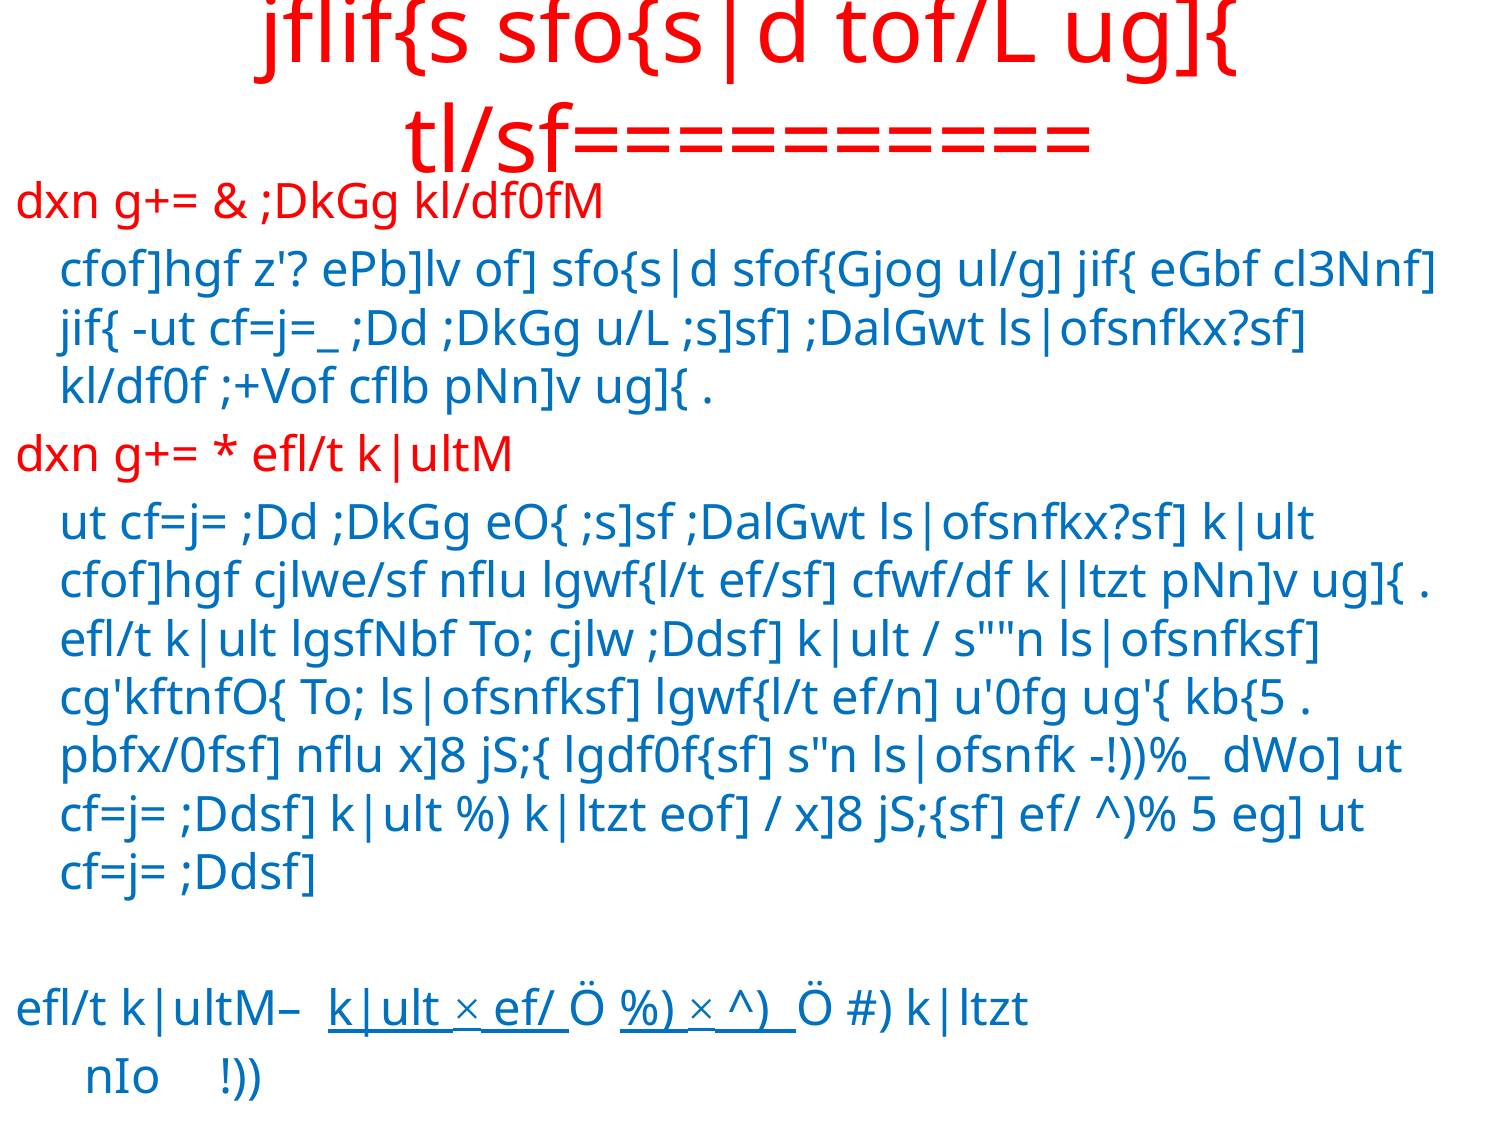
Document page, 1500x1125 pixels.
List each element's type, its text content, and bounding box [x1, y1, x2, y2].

list dxn g+= & ;DkGg kl/df0fM cfof]hgf z'? ePb]lv of] sfo{s|d sfof{Gjog ul/g] jif{ eGbf cl3Nnf] jif{ -ut cf=j=_ ;Dd ;DkGg u/L ;s]sf] ;DalGwt ls|ofsnfkx?sf] kl/df0f ;+Vof cflb pNn]v ug]{ . dxn g+= * efl/t k|ultM ut cf=j= ;Dd ;DkGg eO{ ;s]sf ;DalGwt ls|ofsnfkx?sf] k|ult cfof]hgf cjlwe/sf nflu lgwf{l/t ef/sf] cfwf/df k|ltzt pNn]v ug]{ . efl/t k|ult lgsfNbf To; cjlw ;Ddsf] k|ult / s""n ls|ofsnfksf] cg'kftnfO{ To; ls|ofsnfksf] lgwf{l/t ef/n] u'0fg ug'{ kb{5 . pbfx/0fsf] nflu x]8 jS;{ lgdf0f{sf] s"n ls|ofsnfk -!))%_ dWo] ut cf=j= ;Ddsf] k|ult %) k|ltzt eof] / x]8 jS;{sf] ef/ ^)% 5 eg] ut cf=j= ;Ddsf] efl/t k|ultM– k|ult × ef/ Ö %) × ^) Ö #) k|ltzt nIo !)) [0, 162, 1500, 1125]
title jflif{s sfo{s|d tof/L ug]{ tl/sf========== [75, 0, 1425, 162]
